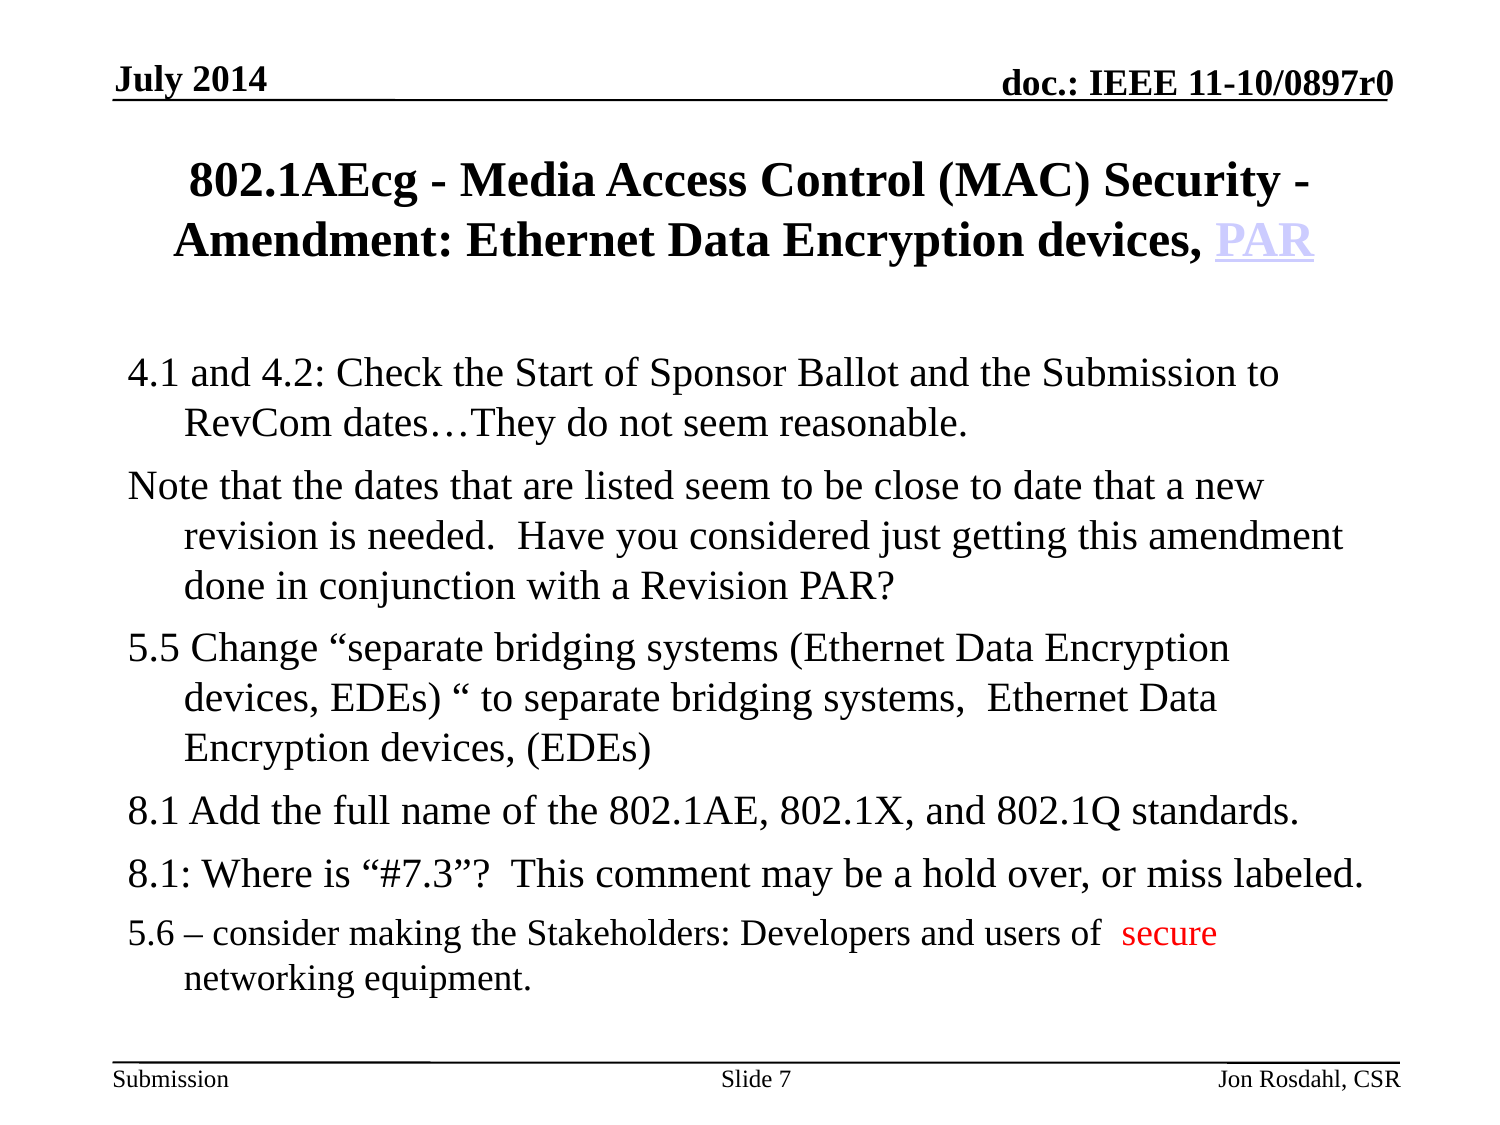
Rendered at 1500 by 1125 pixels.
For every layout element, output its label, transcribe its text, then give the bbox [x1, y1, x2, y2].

footer Jon Rosdahl, CSR [878, 1061, 1402, 1093]
title 802.1AEcg - Media Access Control (MAC) Security - Amendment: Ethernet Data Encryption devices, PAR [112, 112, 1388, 301]
slide_number Slide 7 [712, 1061, 800, 1123]
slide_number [114, 54, 423, 100]
list 4.1 and 4.2: Check the Start of Sponsor Ballot and the Submission to RevCom dates…They do not seem reasonable. Note that the dates that are listed seem to be close to date that a new revision is needed. Have you considered just getting this amendment done in conjunction with a Revision PAR? 5.5 Change “separate bridging systems (Ethernet Data Encryption devices, EDEs) “ to separate bridging systems, Ethernet Data Encryption devices, (EDEs) 8.1 Add the full name of the 802.1AE, 802.1X, and 802.1Q standards. 8.1: Where is “#7.3”? This comment may be a hold over, or miss labeled. 5.6 – consider making the Stakeholders: Developers and users of secure networking equipment. [112, 337, 1388, 1038]
